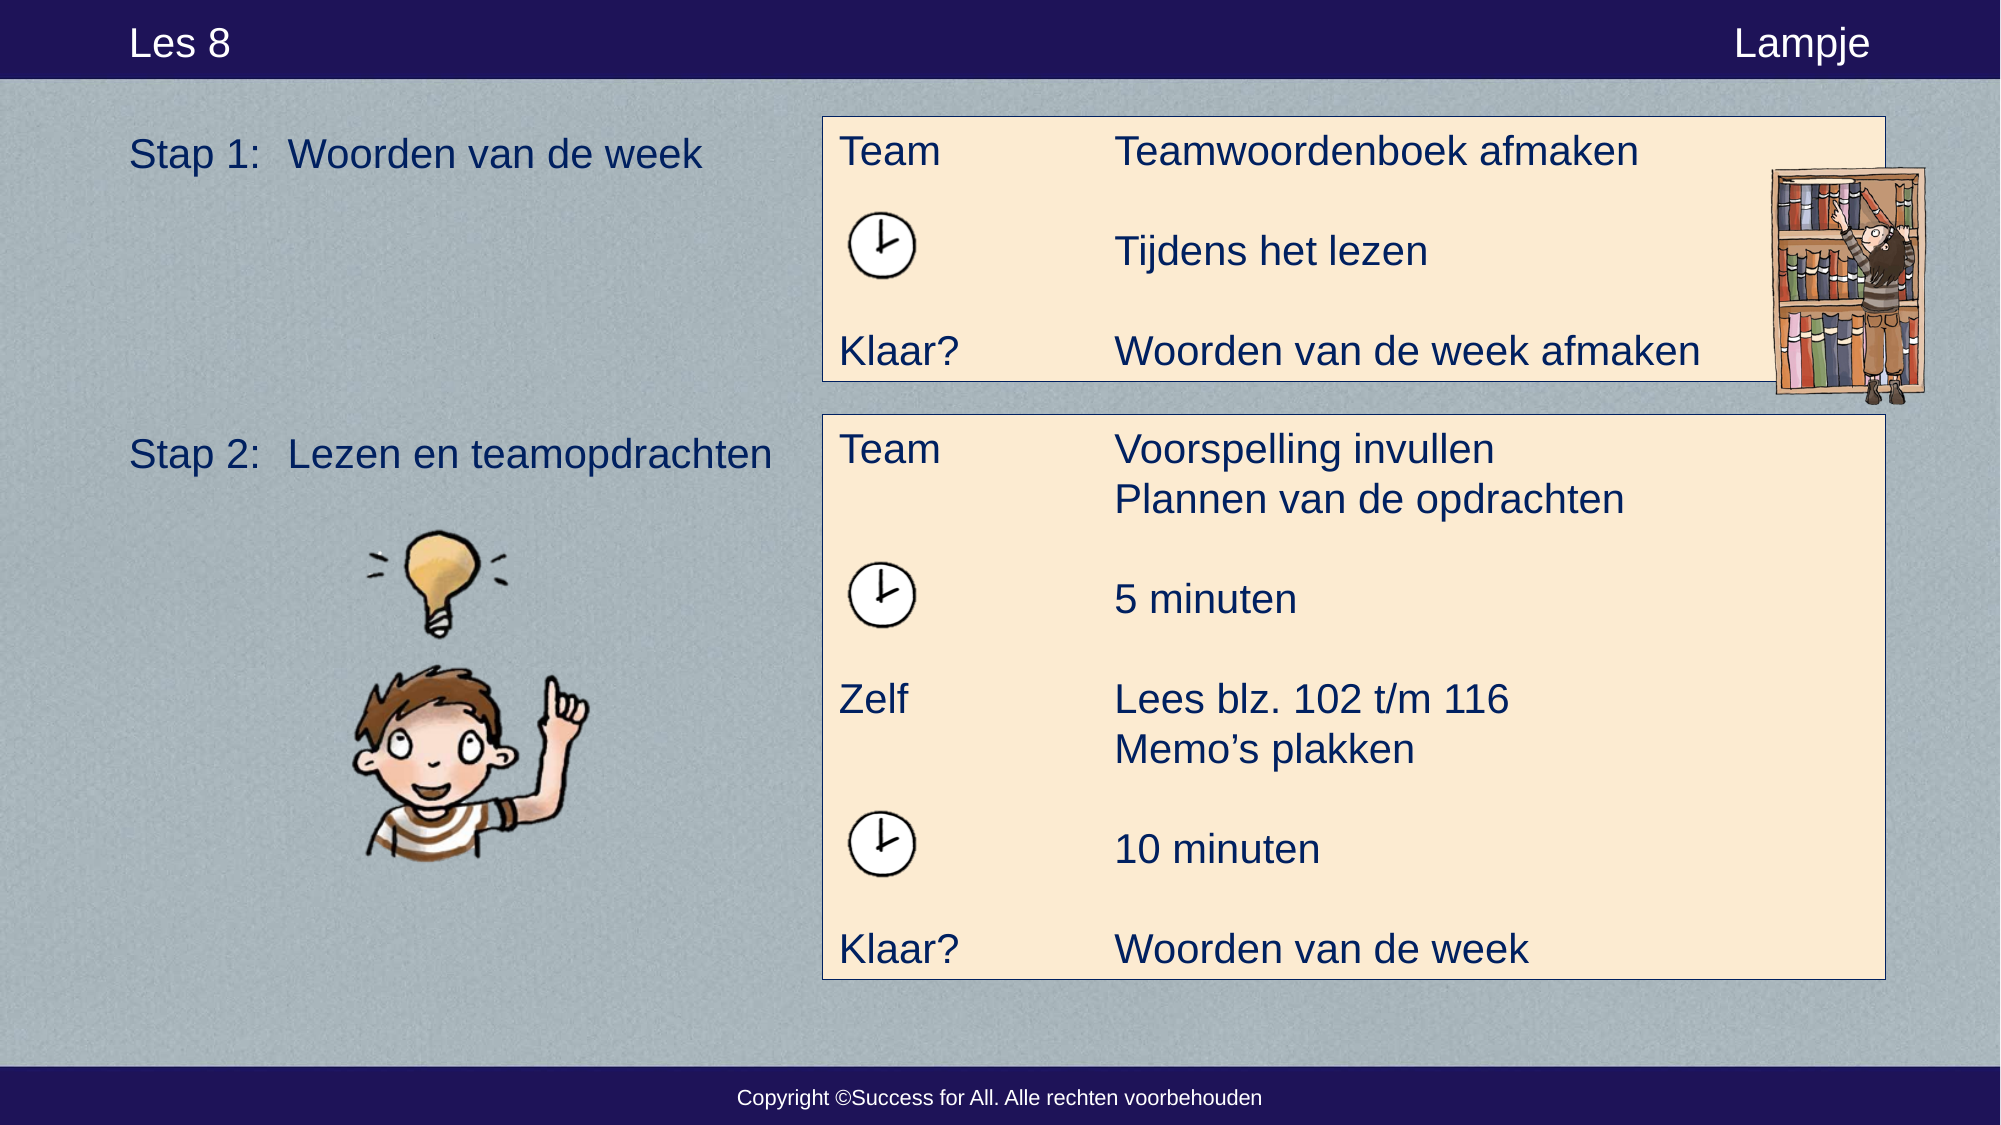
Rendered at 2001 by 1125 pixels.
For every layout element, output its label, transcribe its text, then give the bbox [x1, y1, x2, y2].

text_box Copyright ©Success for All. Alle rechten voorbehouden [0, 1076, 2000, 1125]
text_box Team Teamwoordenboek afmaken Tijdens het lezen Klaar? Woorden van de week afmaken [822, 116, 1886, 382]
text_box Les 8 [114, 8, 354, 73]
text_box Team Voorspelling invullen Plannen van de opdrachten 5 minuten Zelf Lees blz. 102 t/m 116 Memo’s plakken 10 minuten Klaar? Woorden van de week [822, 414, 1886, 980]
text_box Lampje [999, 8, 1886, 73]
text_box Stap 1: Woorden van de week Stap 2: Lezen en teamopdrachten [114, 119, 907, 534]
picture [0, 0, 2001, 1125]
